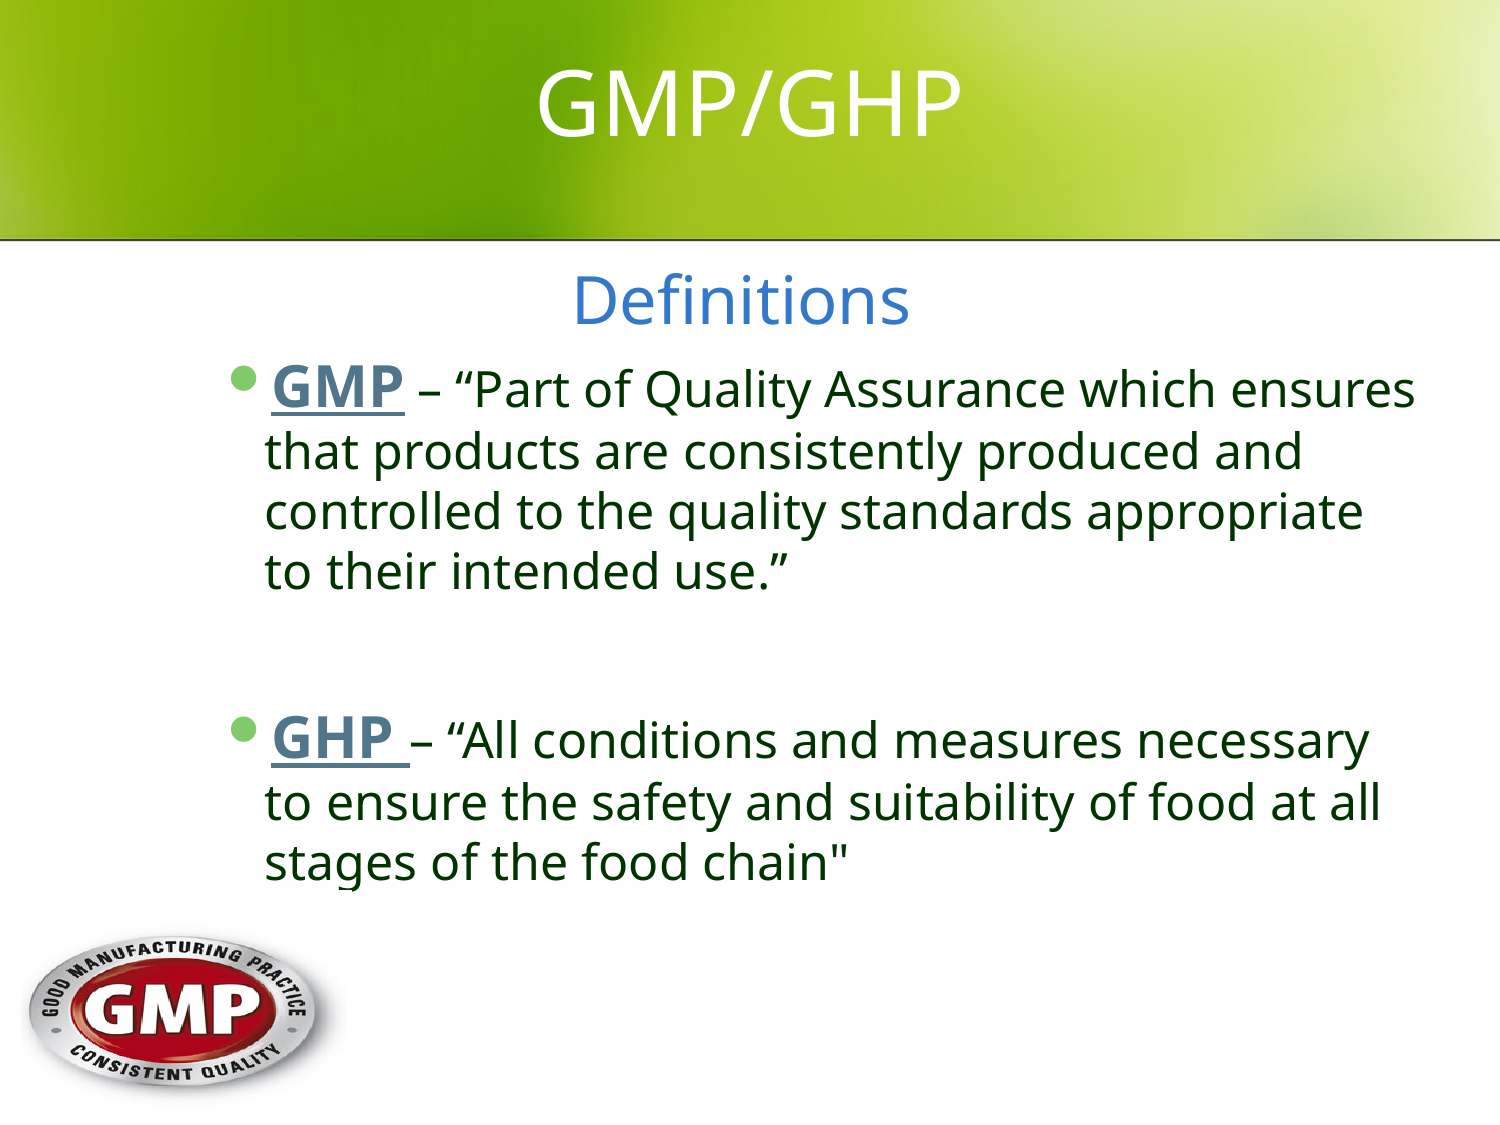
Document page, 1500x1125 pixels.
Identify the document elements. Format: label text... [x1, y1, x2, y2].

title GMP/GHP [62, 24, 1438, 176]
picture [0, 0, 1500, 1125]
list Definitions GMP – “Part of Quality Assurance which ensures that products are consistently produced and controlled to the quality standards appropriate to their intended use.’’ GHP – “All conditions and measures necessary to ensure the safety and suitability of food at all stages of the food chain" [62, 249, 1438, 913]
